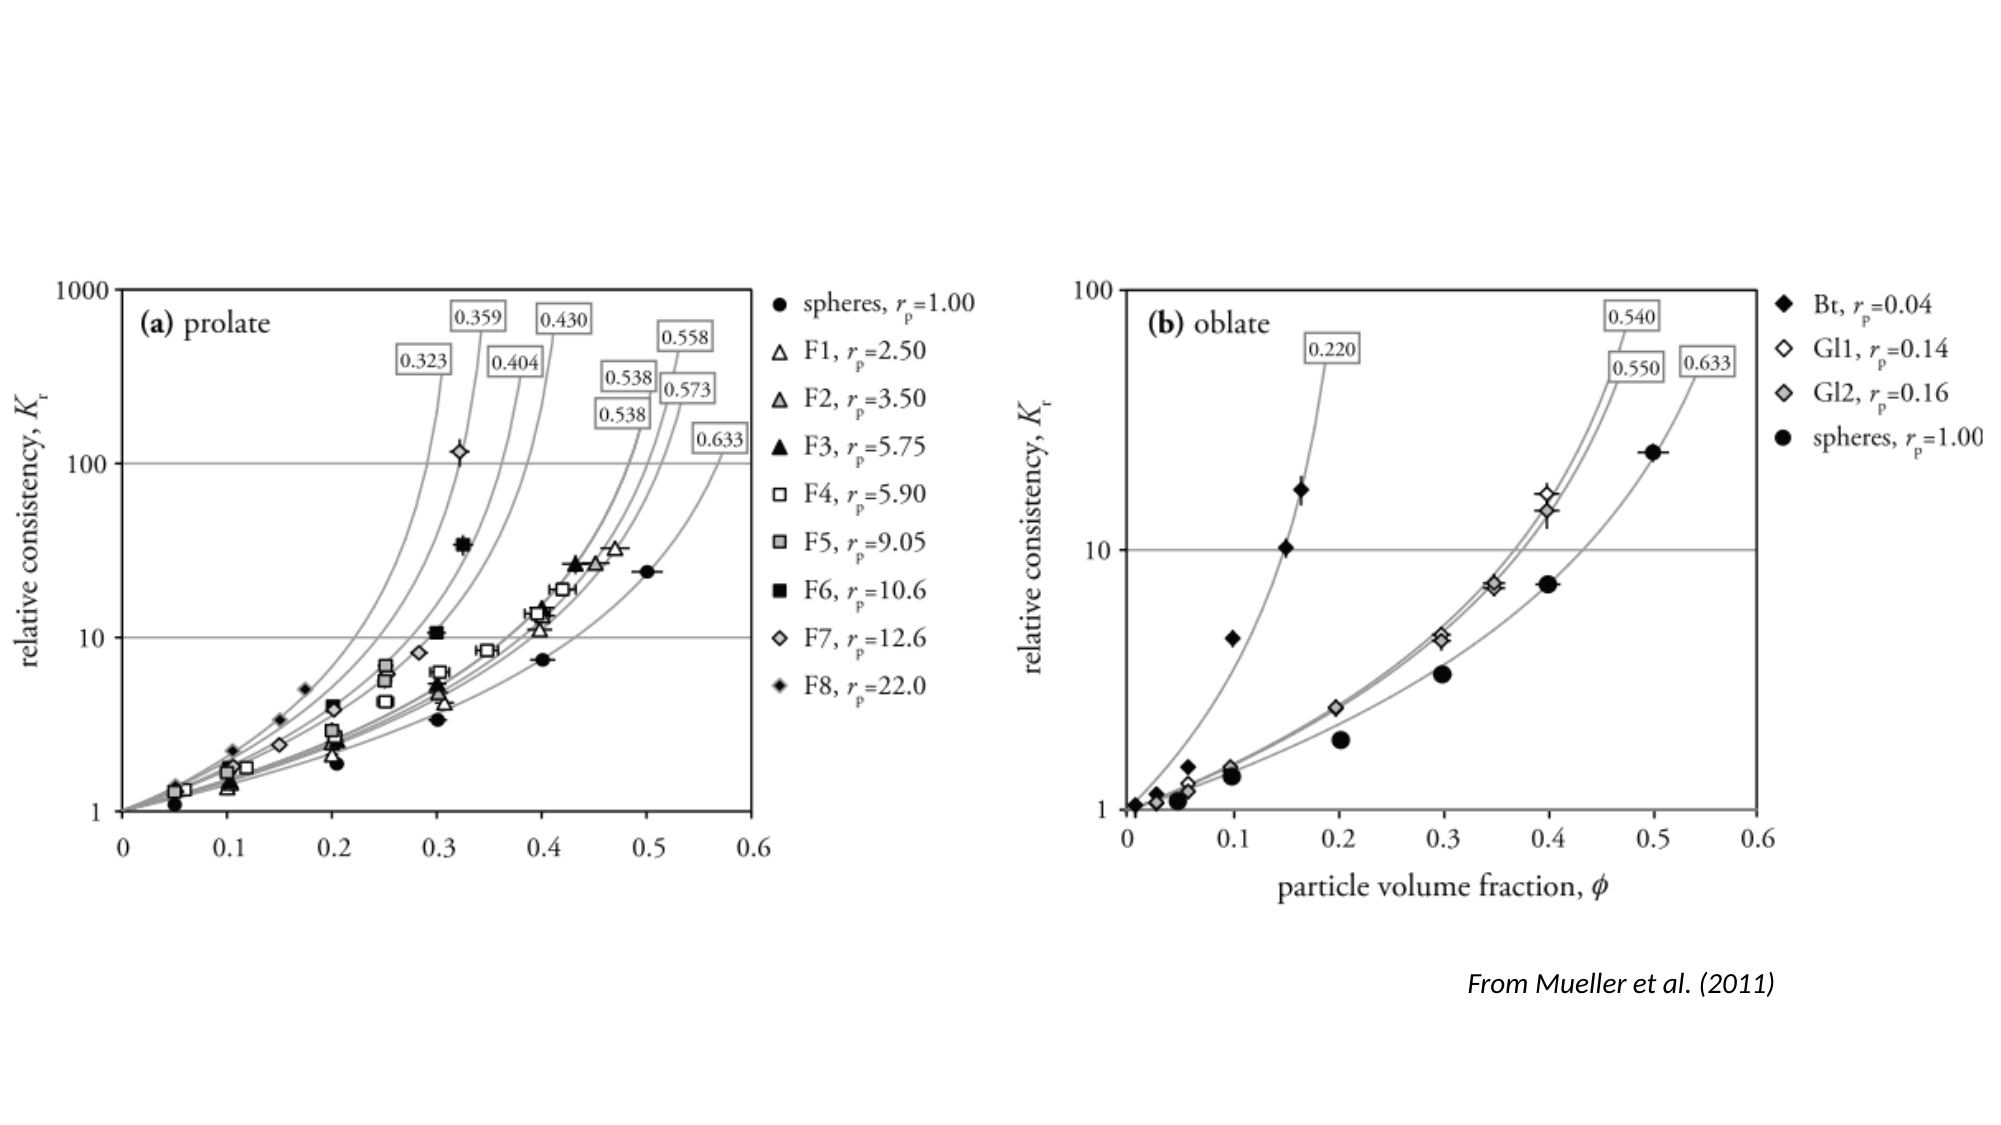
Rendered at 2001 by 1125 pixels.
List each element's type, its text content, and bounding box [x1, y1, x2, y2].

text_box From Mueller et al. (2011) [1452, 957, 1897, 1008]
picture [0, 242, 2000, 919]
